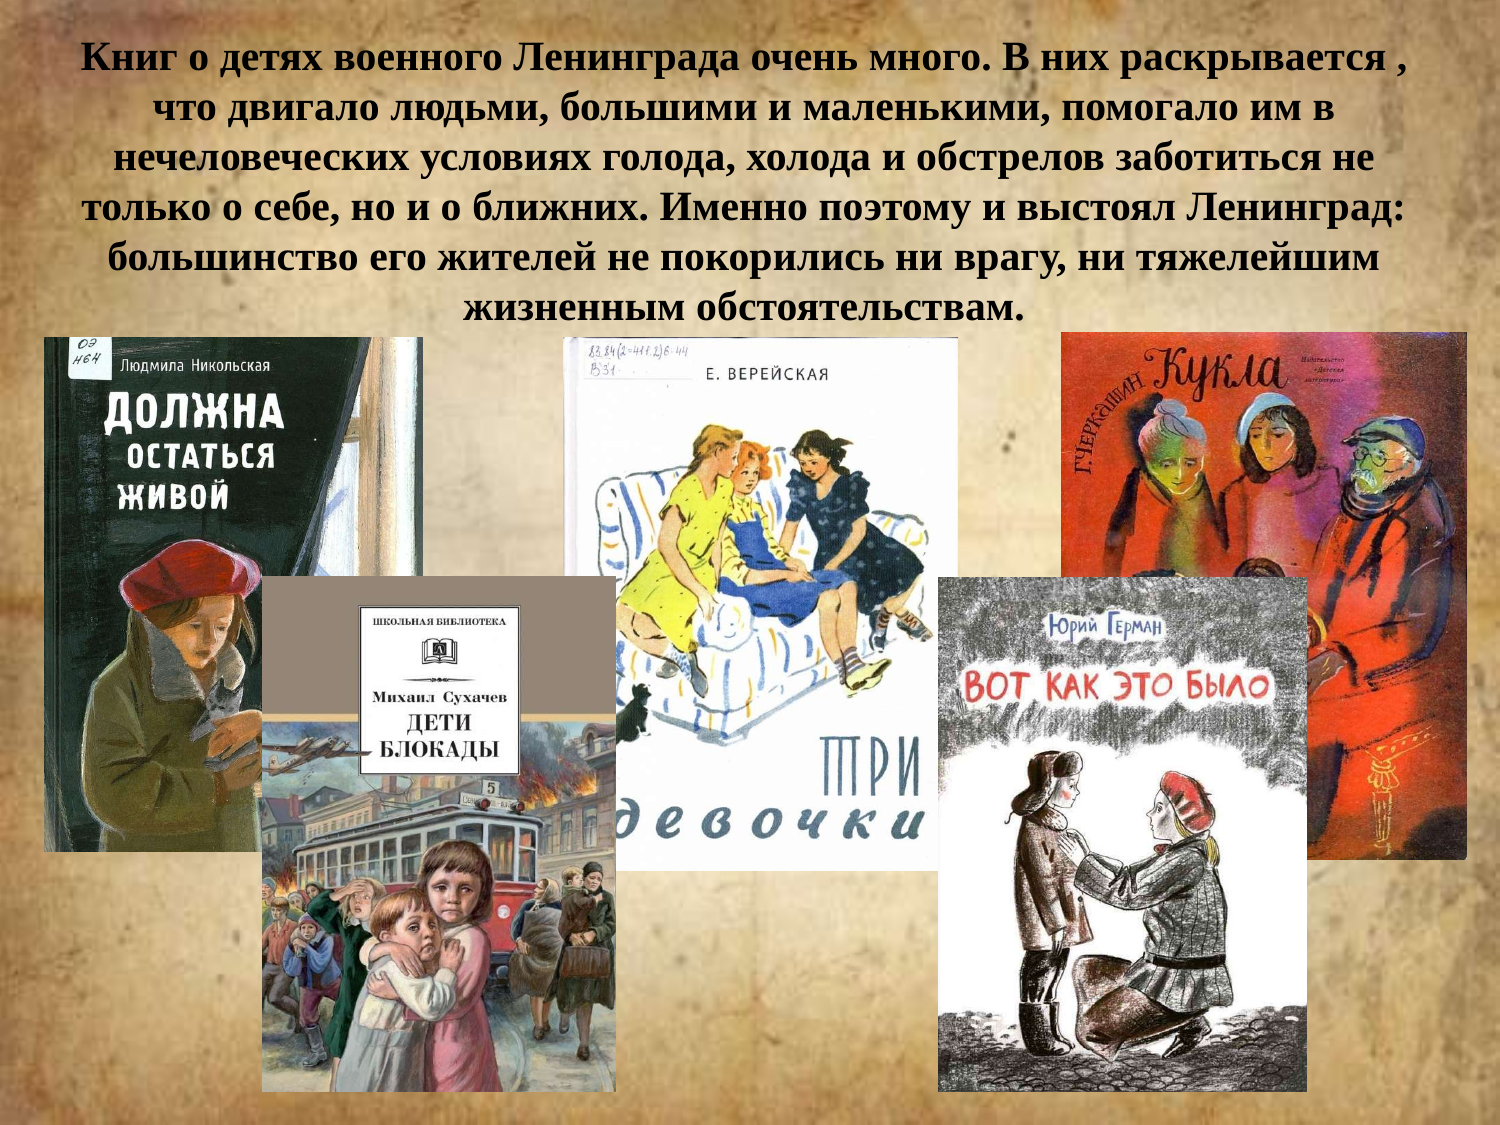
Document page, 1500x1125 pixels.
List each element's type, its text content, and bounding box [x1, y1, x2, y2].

picture [0, 0, 1500, 1125]
text_box Книг о детях военного Ленинграда очень много. В них раскрывается , что двигало людьми, большими и маленькими, помогало им в нечеловеческих условиях голода, холода и обстрелов заботиться не только о себе, но и о ближних. Именно поэтому и выстоял Ленинград: большинство его жителей не покорились ни врагу, ни тяжелейшим жизненным обстоятельствам. [45, 21, 1443, 337]
